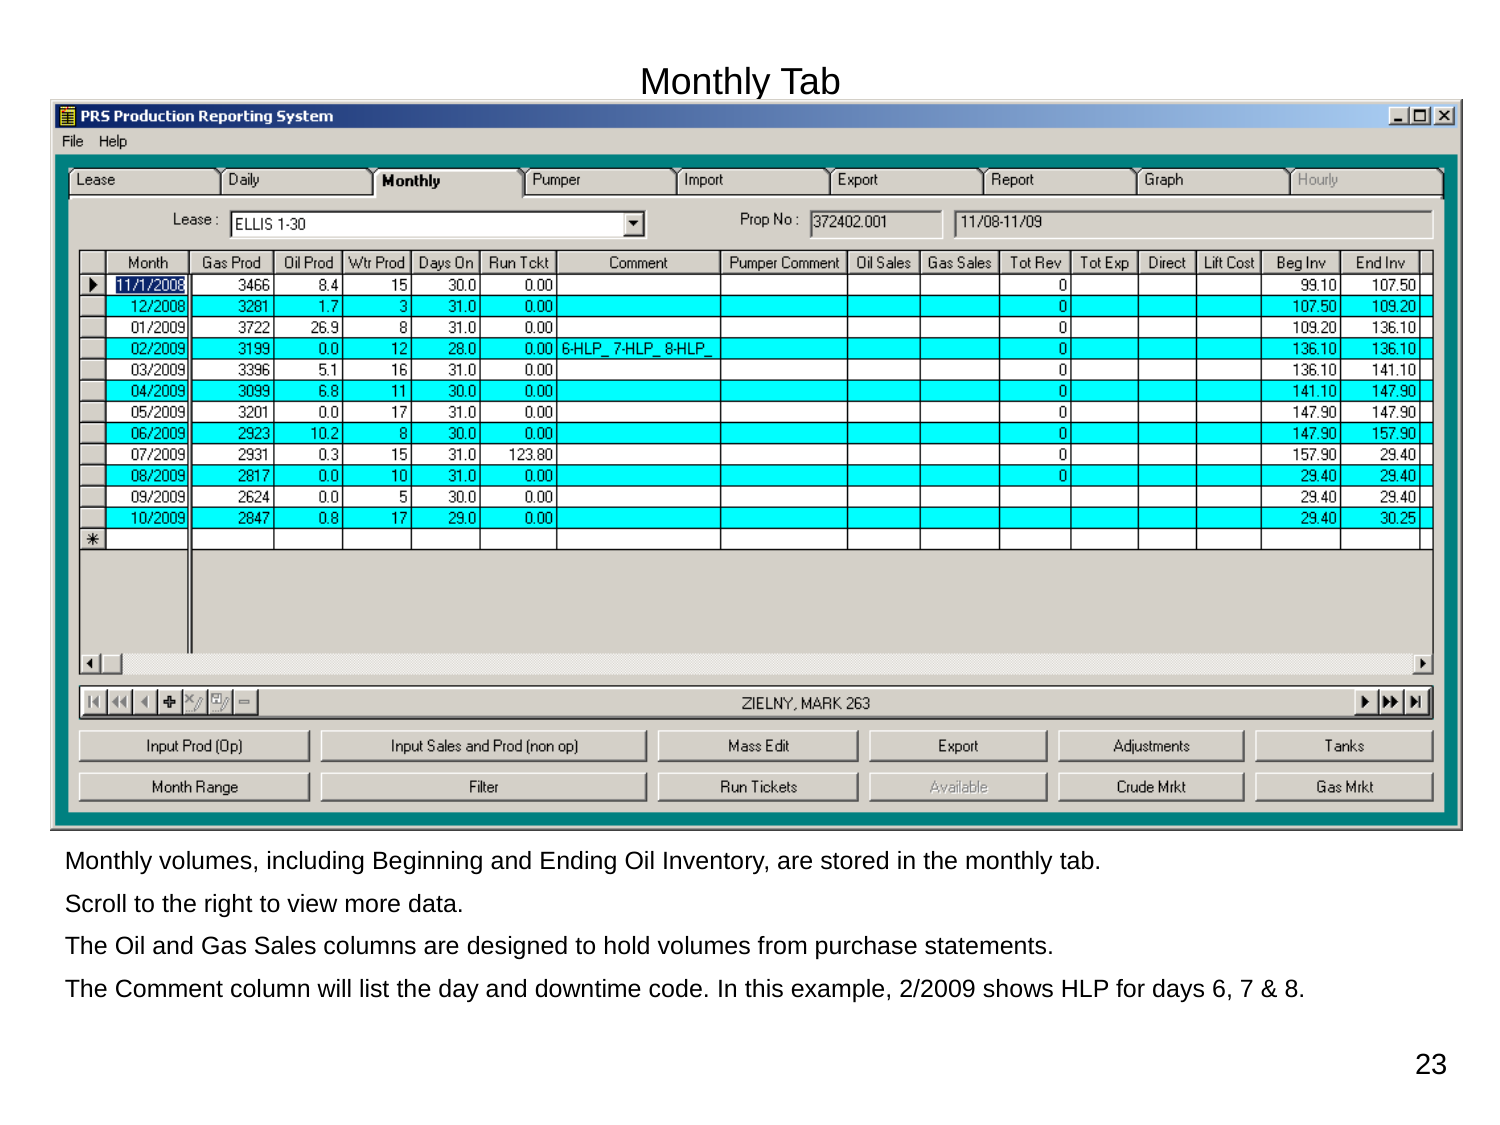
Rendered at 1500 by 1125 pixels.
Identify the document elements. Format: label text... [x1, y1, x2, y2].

picture [49, 99, 1463, 831]
slide_number 23 [1374, 1037, 1463, 1089]
text_box Monthly volumes, including Beginning and Ending Oil Inventory, are stored in the monthly tab. Scroll to the right to view more data. The Oil and Gas Sales columns are designed to hold volumes from purchase statements. The Comment column will list the day and downtime code. In this example, 2/2009 shows HLP for days 6, 7 & 8. [50, 838, 1450, 1010]
text_box Monthly Tab [624, 49, 875, 98]
